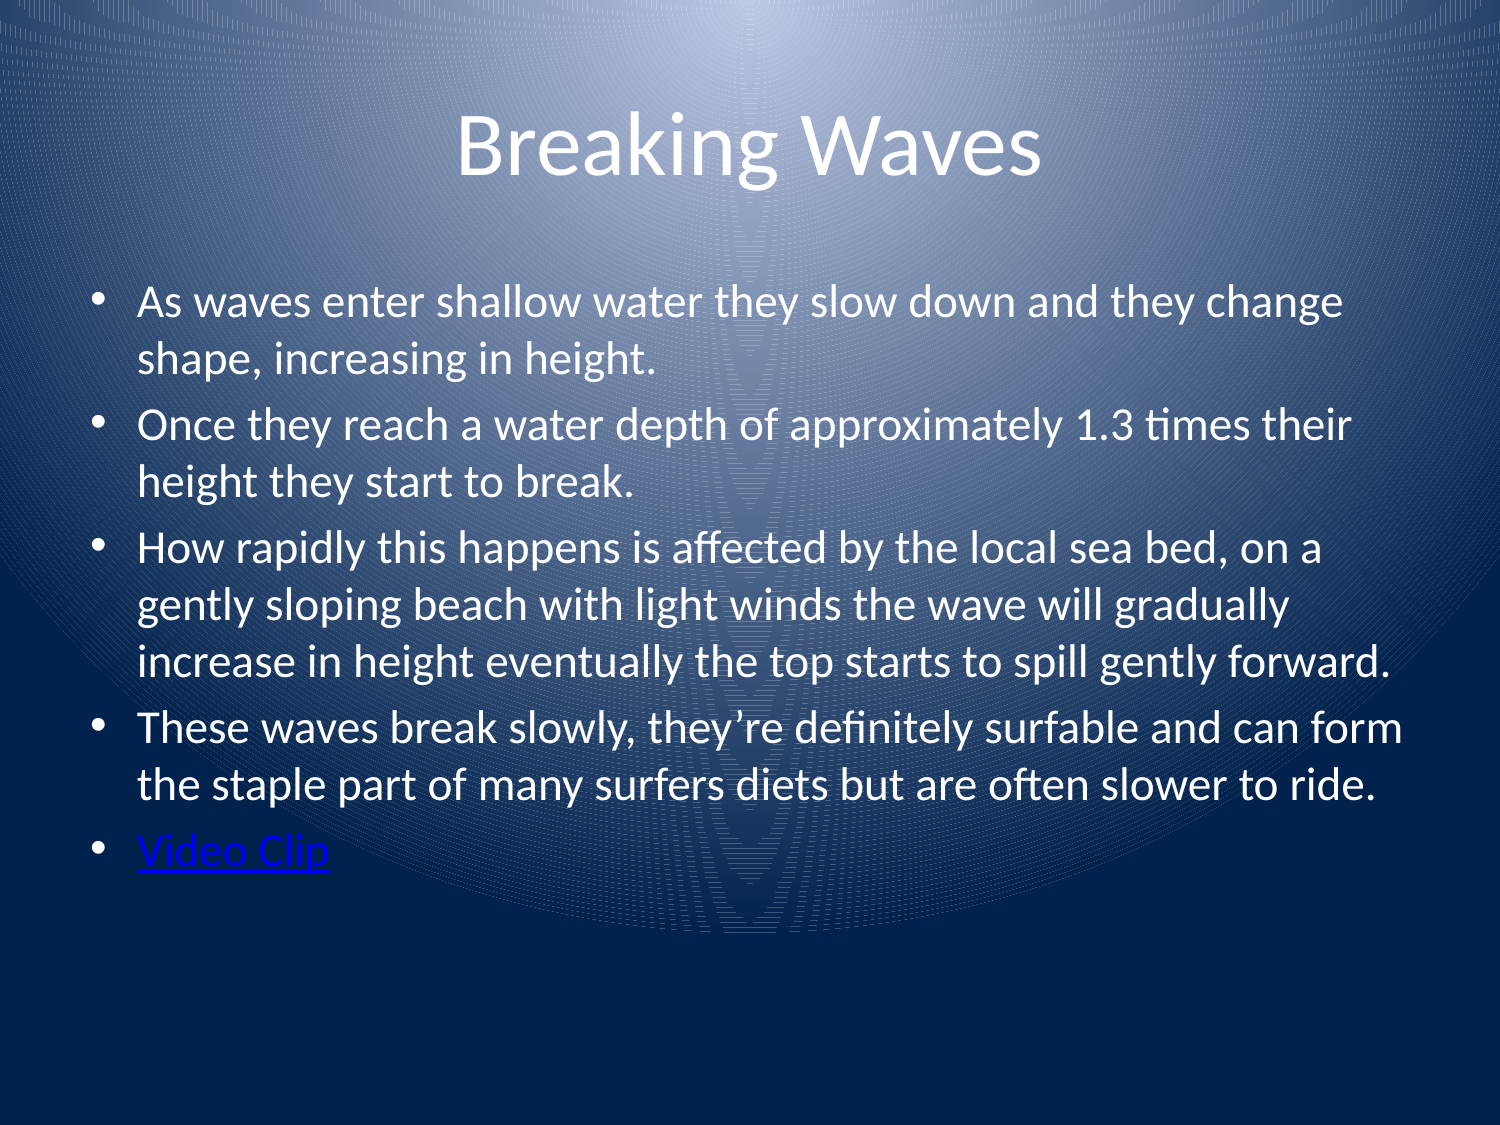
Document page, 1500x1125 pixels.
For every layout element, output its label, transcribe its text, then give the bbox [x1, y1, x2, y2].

list As waves enter shallow water they slow down and they change shape, increasing in height. Once they reach a water depth of approximately 1.3 times their height they start to break. How rapidly this happens is affected by the local sea bed, on a gently sloping beach with light winds the wave will gradually increase in height eventually the top starts to spill gently forward. These waves break slowly, they’re definitely surfable and can form the staple part of many surfers diets but are often slower to ride. Video Clip [75, 262, 1425, 1005]
title Breaking Waves [75, 45, 1425, 233]
